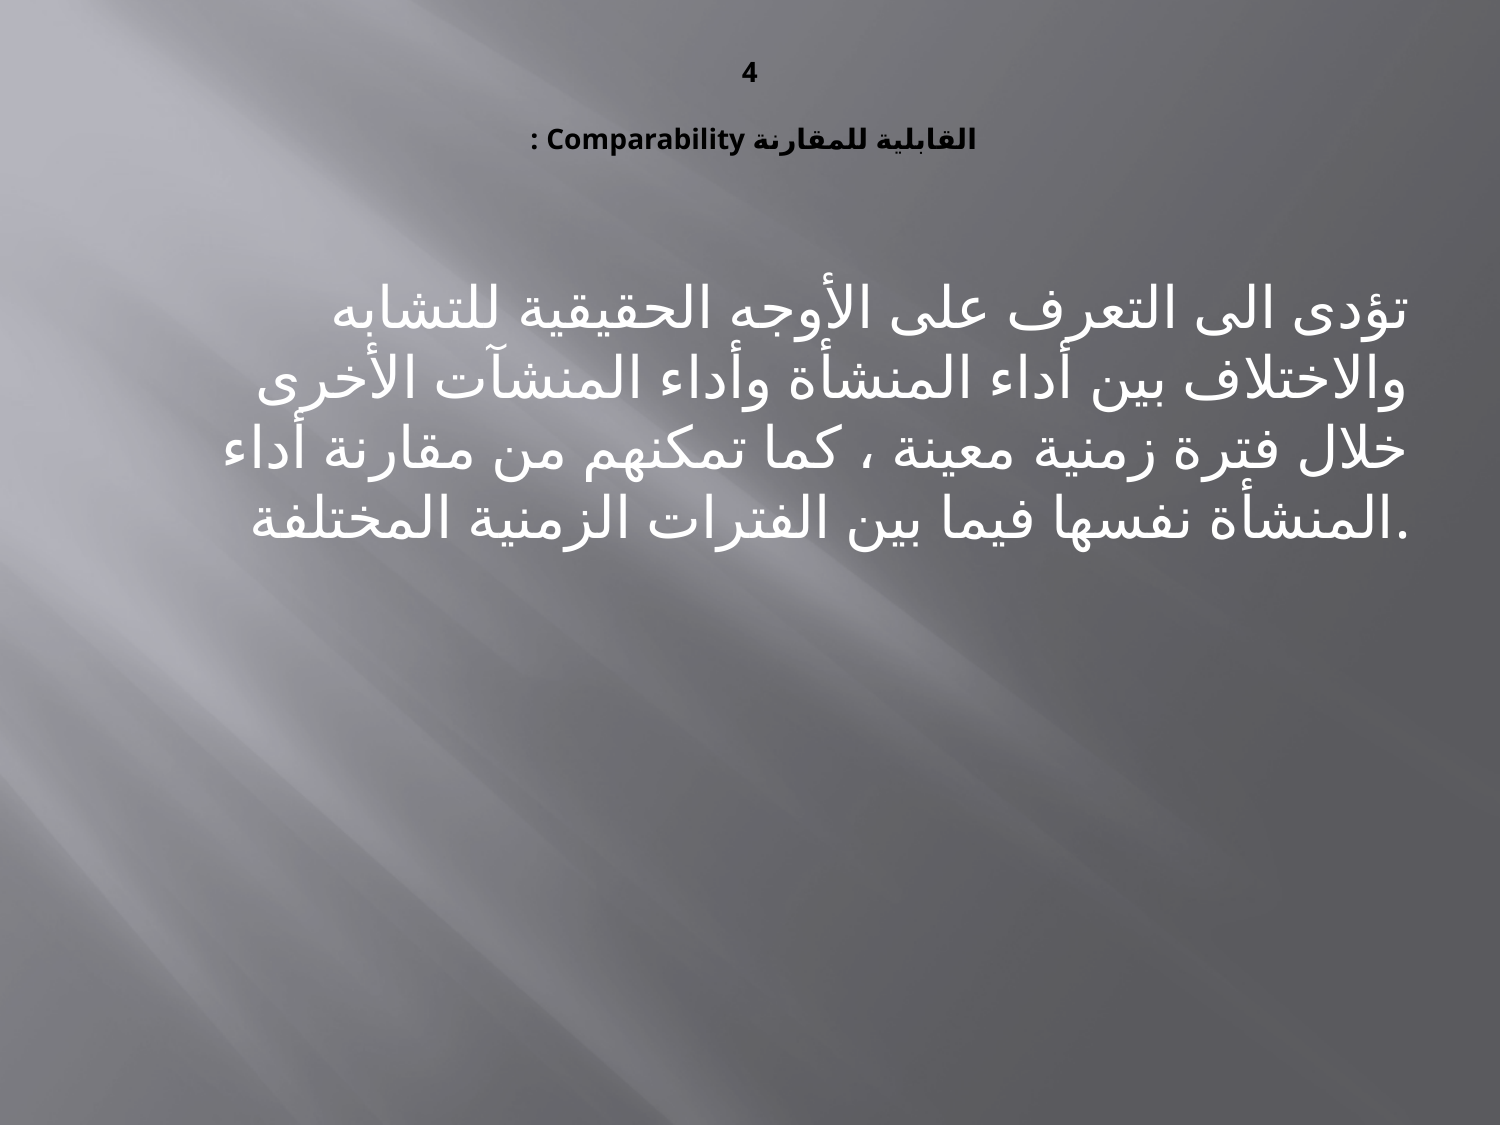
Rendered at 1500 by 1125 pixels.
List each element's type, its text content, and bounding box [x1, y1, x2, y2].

title 4 القابلية للمقارنة Comparability : [75, 45, 1425, 233]
list تؤدى الى التعرف على الأوجه الحقيقية للتشابه والاختلاف بين أداء المنشأة وأداء المنشآت الأخرى خلال فترة زمنية معينة ، كما تمكنهم من مقارنة أداء المنشأة نفسها فيما بين الفترات الزمنية المختلفة. [75, 262, 1425, 1035]
